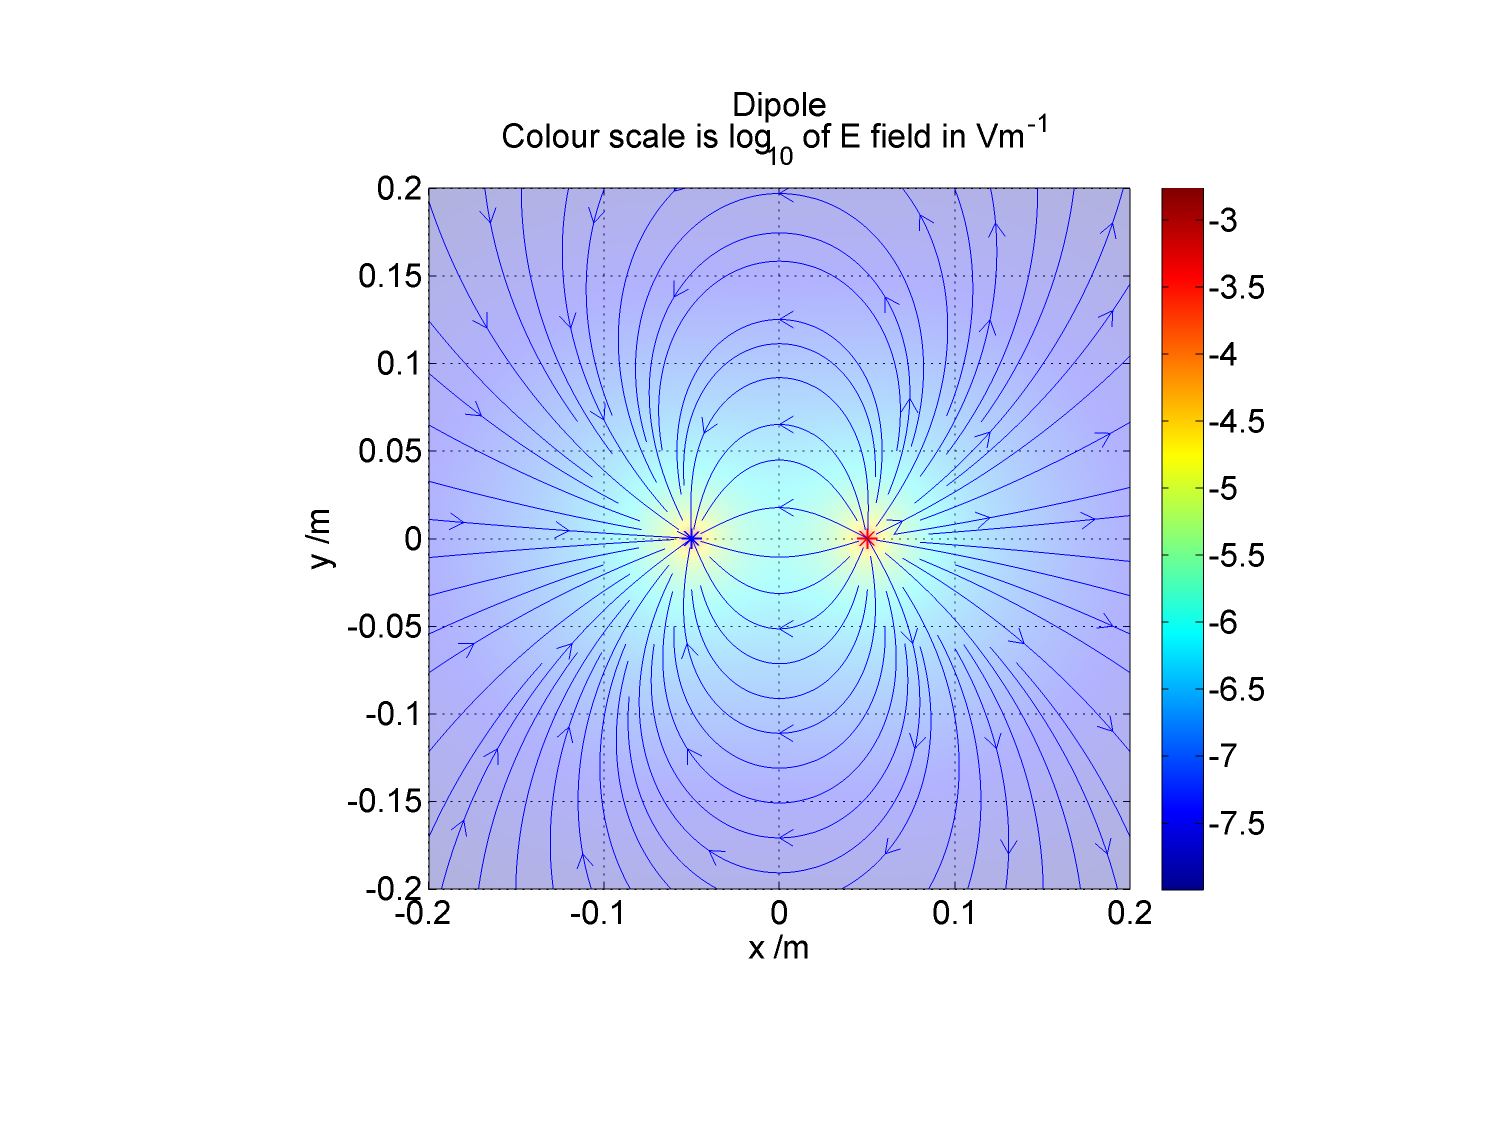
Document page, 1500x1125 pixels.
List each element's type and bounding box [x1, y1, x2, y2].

picture [212, 87, 1413, 989]
